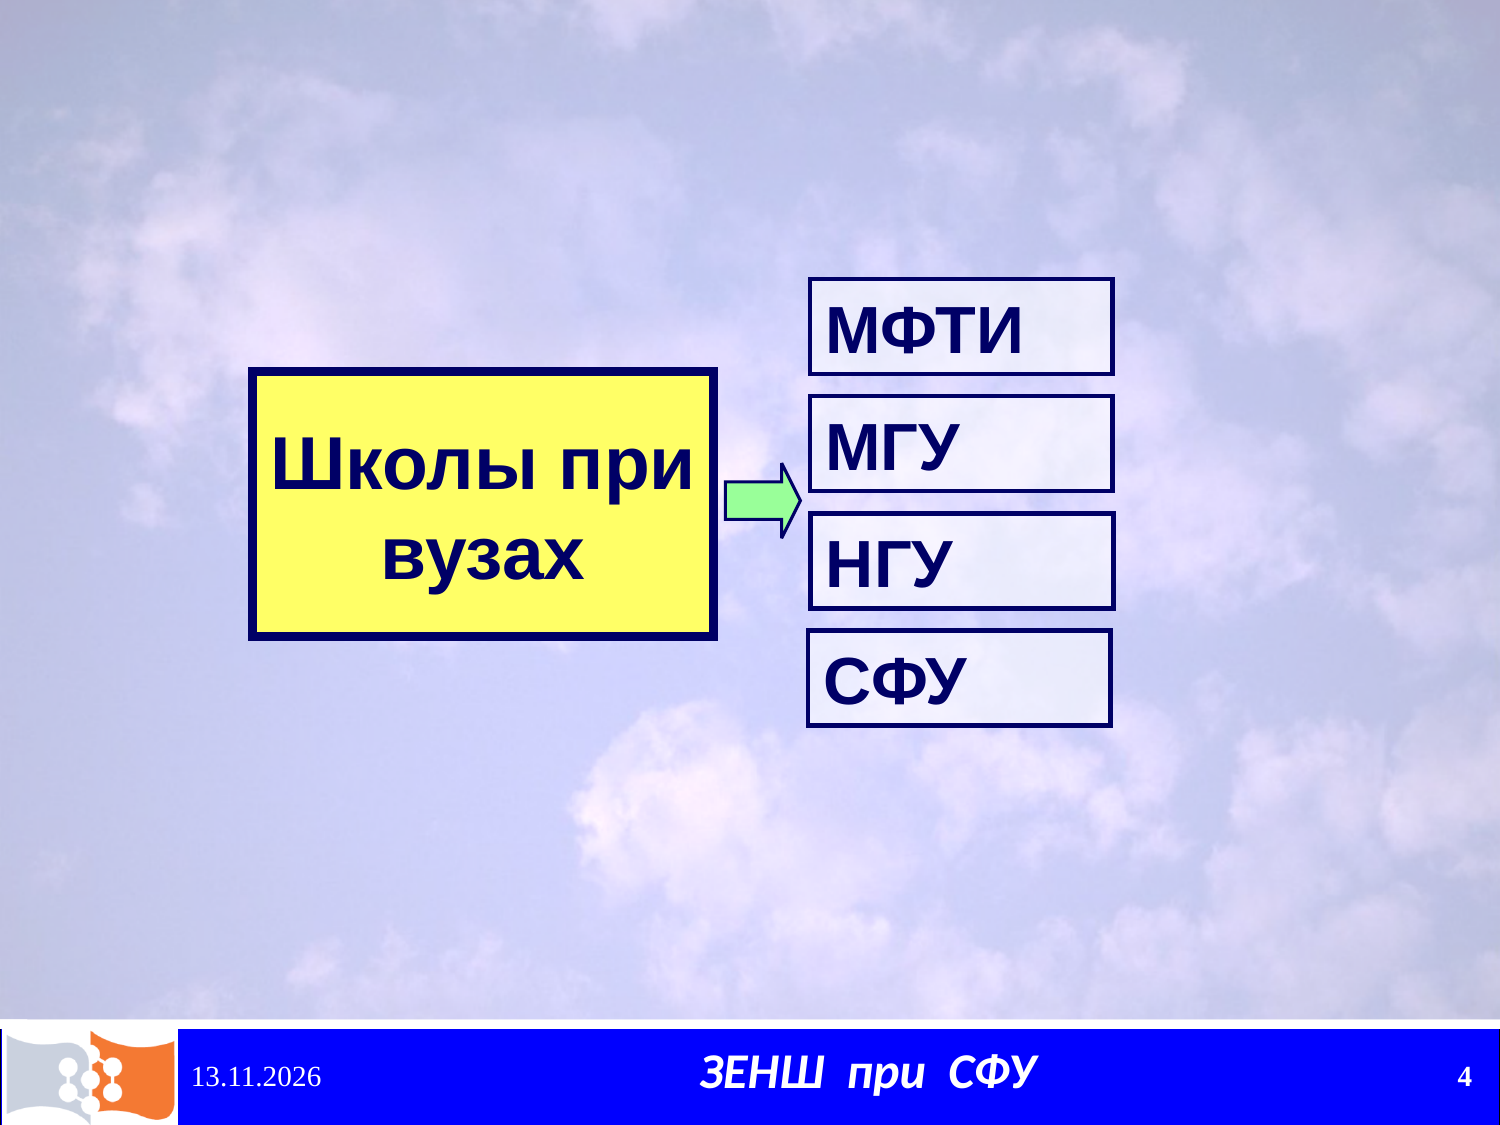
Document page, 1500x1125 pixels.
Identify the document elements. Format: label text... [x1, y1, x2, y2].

text_box МФТИ [810, 278, 1113, 374]
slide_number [175, 1049, 489, 1125]
text_box МГУ [810, 396, 1113, 492]
text_box [725, 463, 801, 539]
slide_number 4 [1174, 1049, 1488, 1125]
text_box СФУ [808, 630, 1111, 726]
text_box Школы при вузах [252, 371, 714, 637]
text_box НГУ [810, 513, 1114, 609]
picture [2, 1029, 178, 1125]
